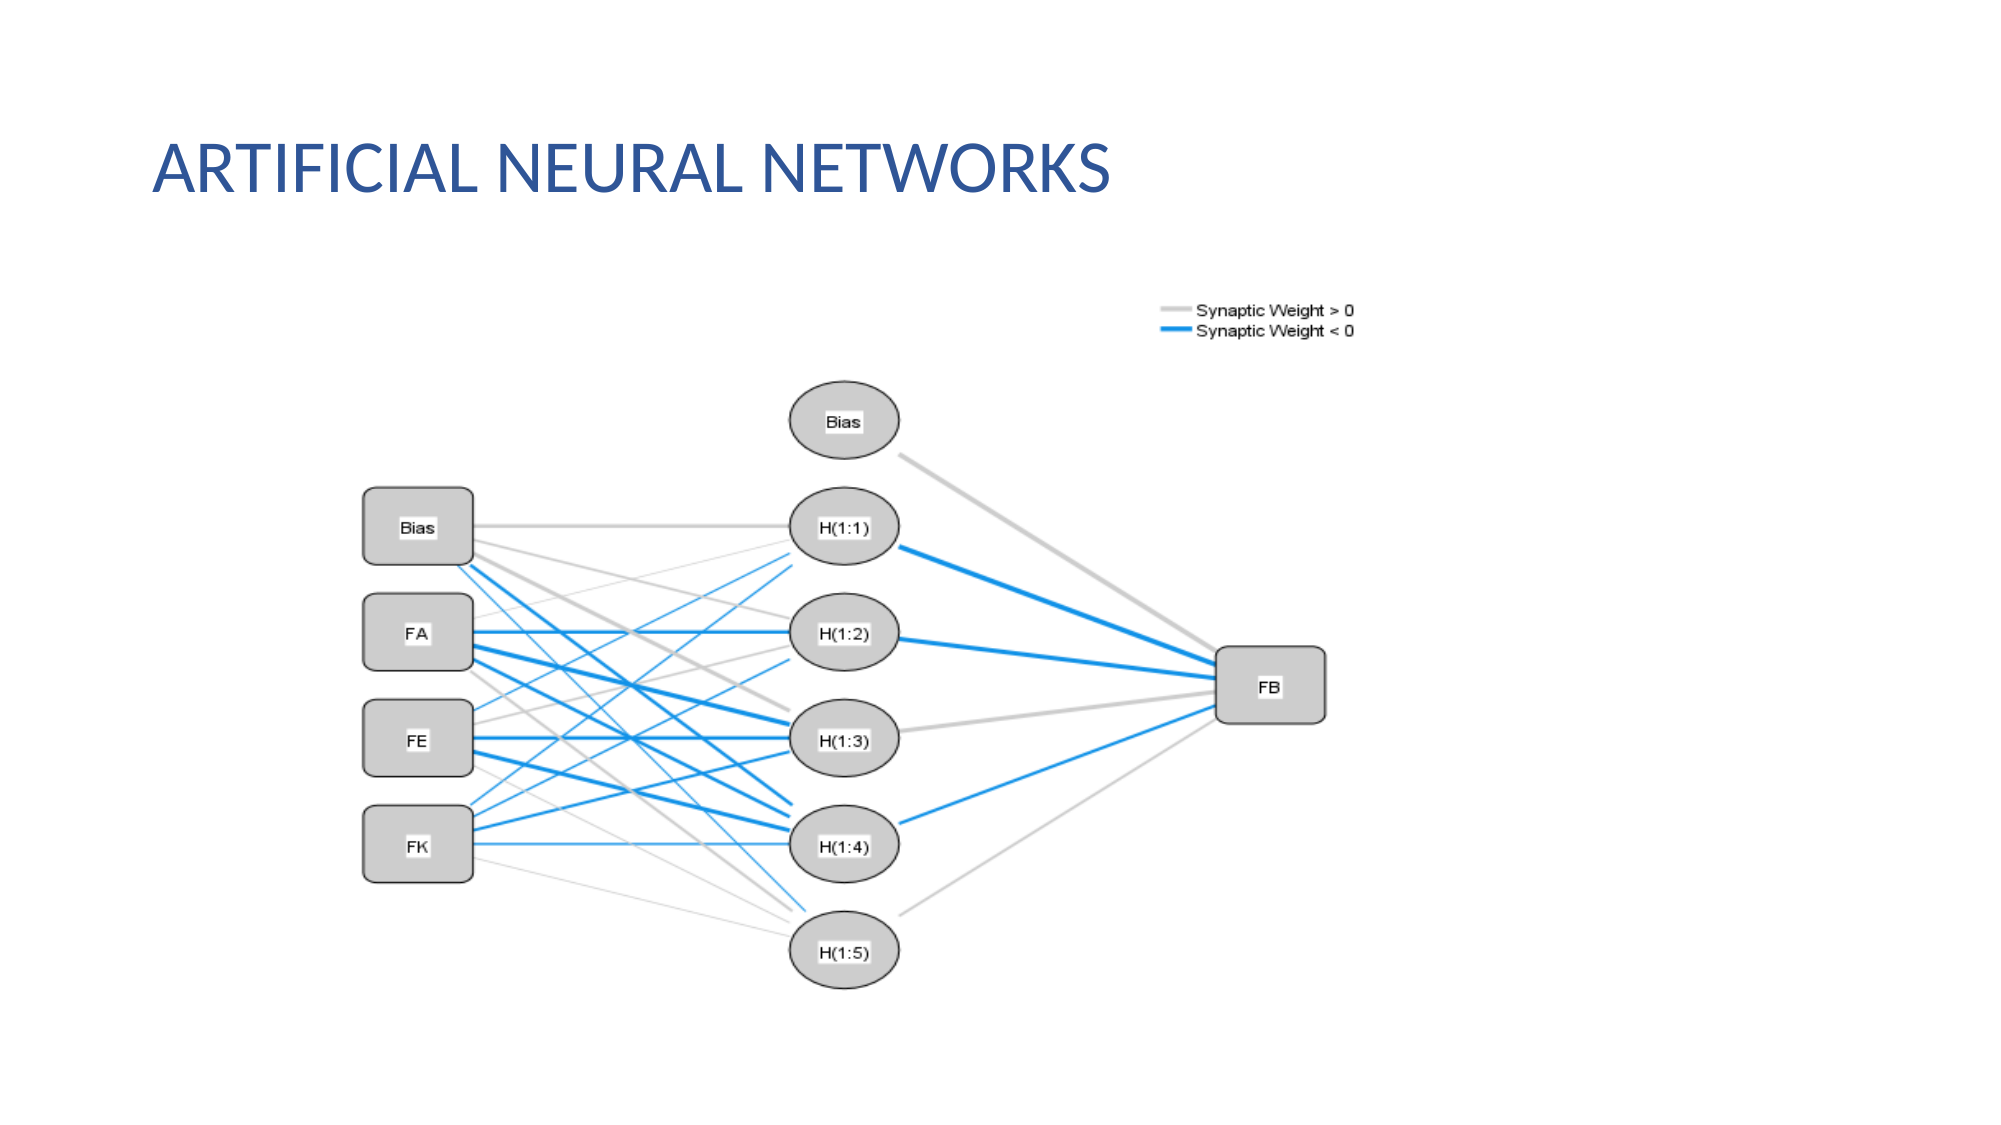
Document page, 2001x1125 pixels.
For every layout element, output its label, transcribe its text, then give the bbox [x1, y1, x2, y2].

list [331, 299, 1528, 1014]
title ARTIFICIAL NEURAL NETWORKS [137, 59, 1863, 278]
